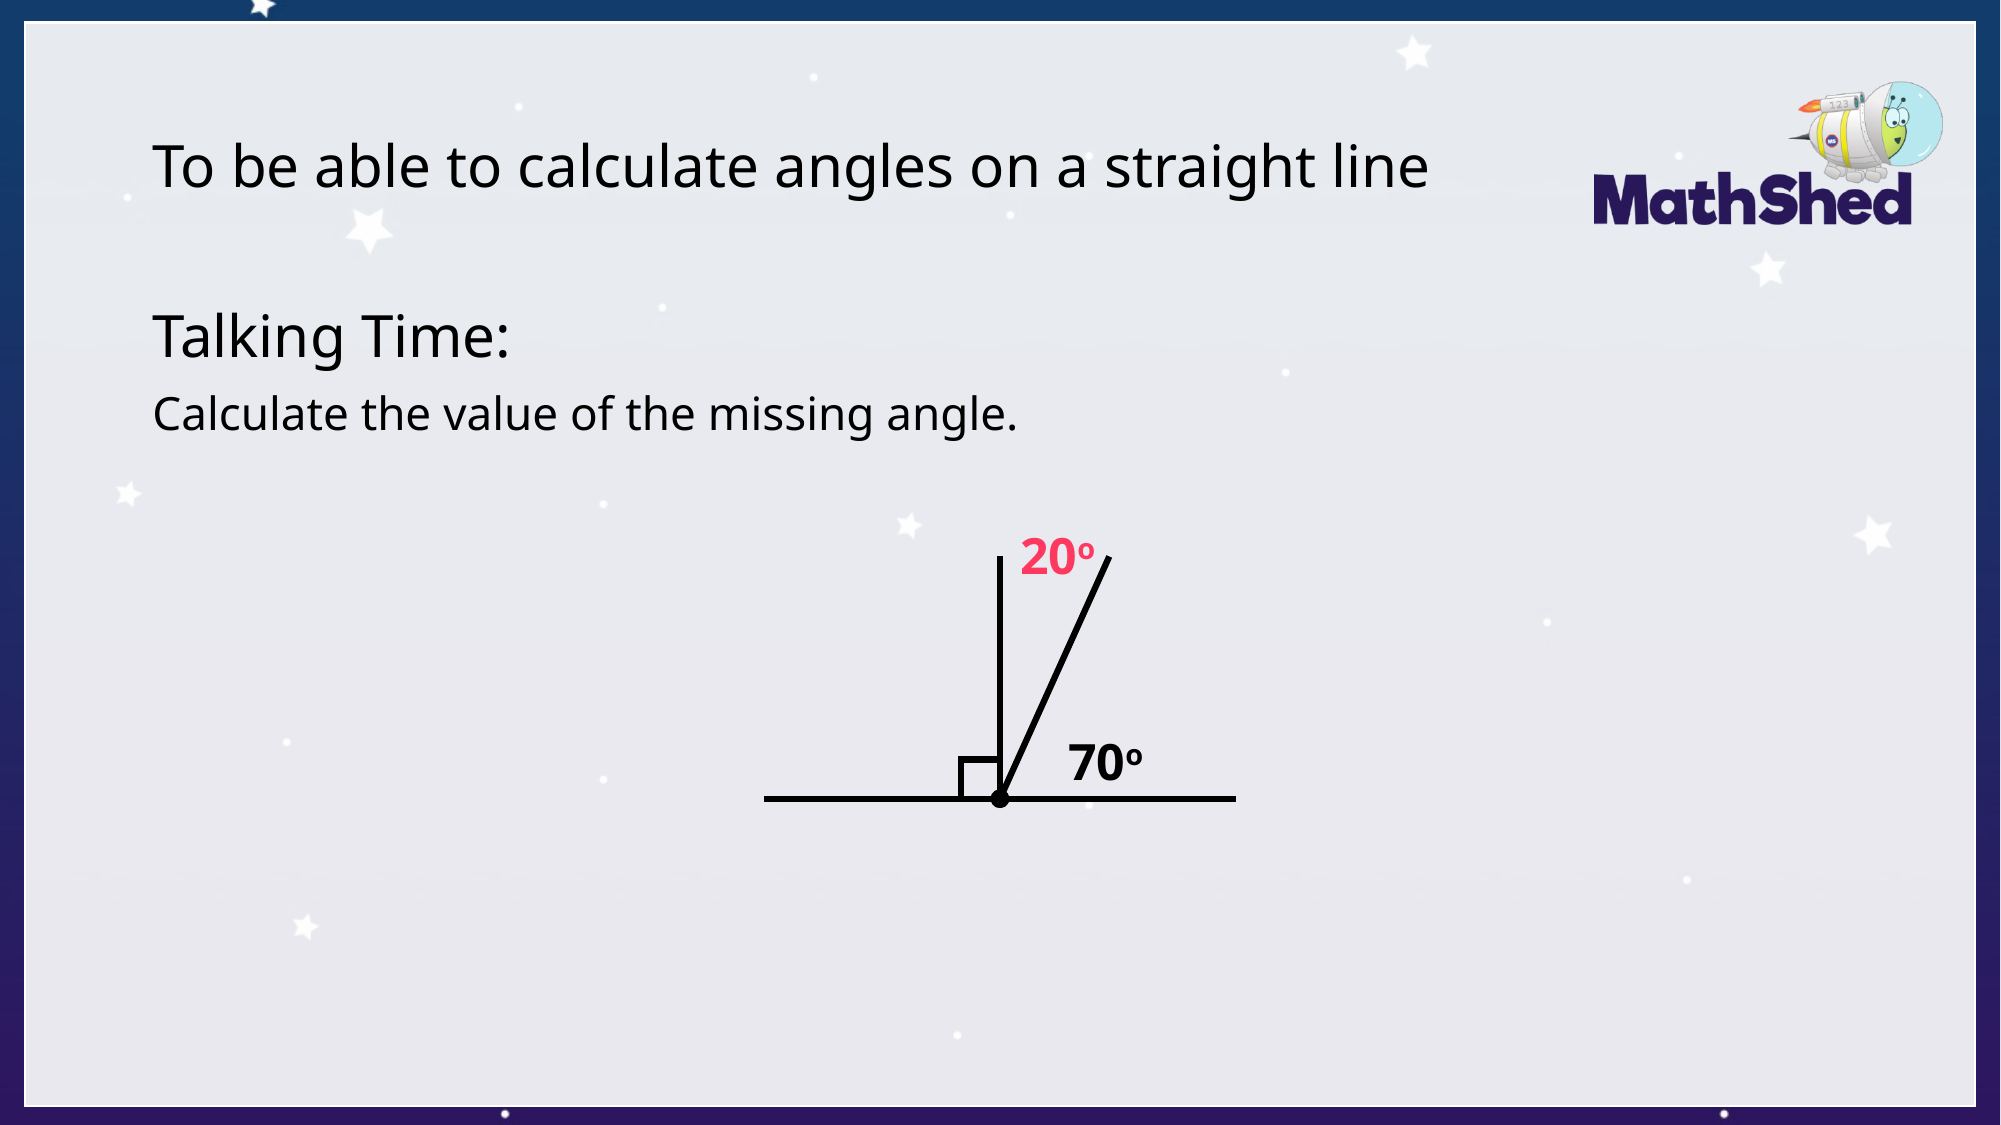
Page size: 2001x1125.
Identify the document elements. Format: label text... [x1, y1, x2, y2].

text_box [960, 759, 999, 798]
text_box 20o [1005, 517, 1111, 593]
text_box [999, 556, 1110, 799]
picture [0, 0, 2001, 1125]
title To be able to calculate angles on a straight line [137, 59, 1578, 278]
text_box 70o [1110, 722, 1159, 798]
list Talking Time: Calculate the value of the missing angle. [137, 299, 1863, 1014]
